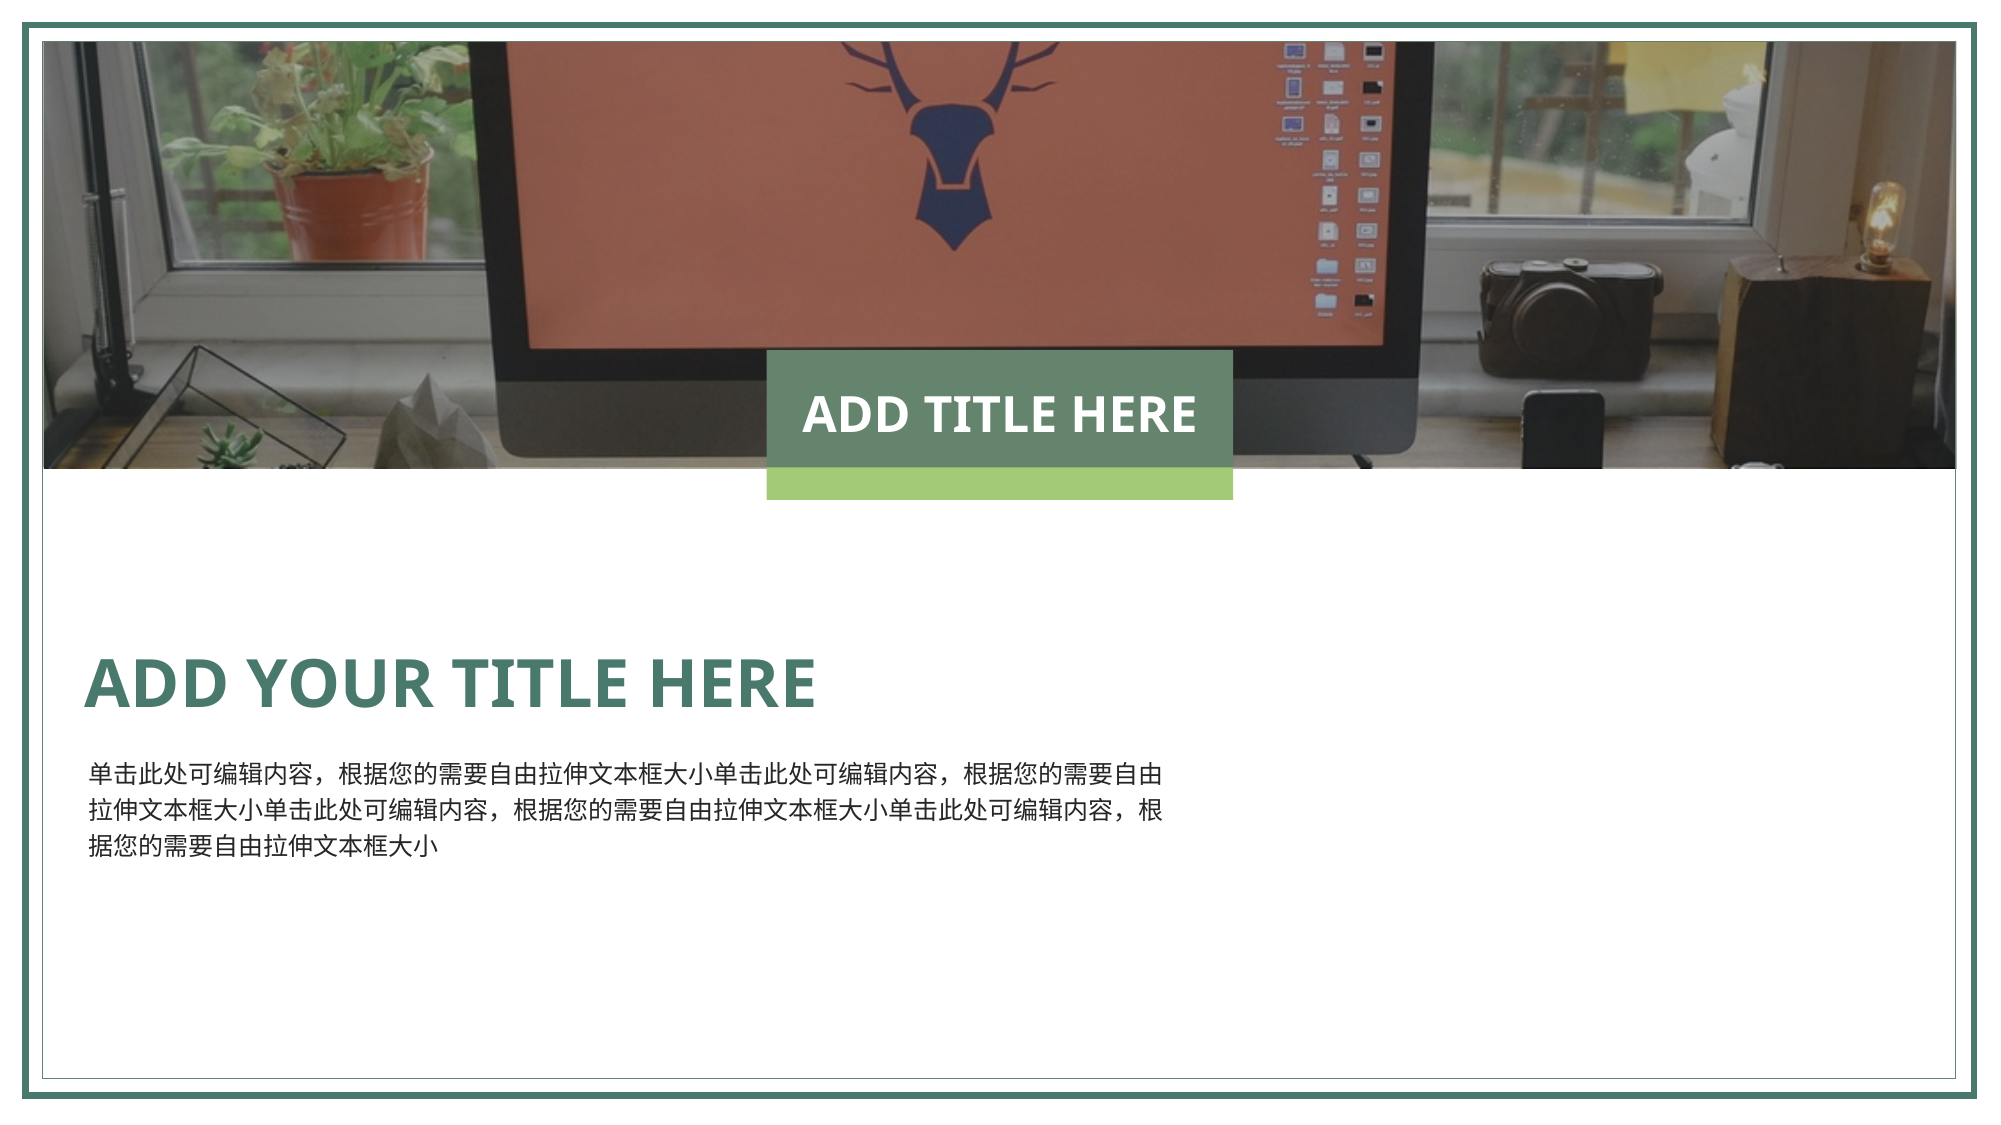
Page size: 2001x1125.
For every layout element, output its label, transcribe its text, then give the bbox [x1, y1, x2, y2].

text_box [42, 468, 1956, 1080]
text_box ADD YOUR TITLE HERE [70, 632, 1096, 728]
text_box [766, 469, 1234, 501]
text_box 单击此处可编辑内容，根据您的需要自由拉伸文本框大小单击此处可编辑内容，根据您的需要自由拉伸文本框大小单击此处可编辑内容，根据您的需要自由拉伸文本框大小单击此处可编辑内容，根据您的需要自由拉伸文本框大小 [88, 752, 1188, 861]
picture [43, 41, 1957, 469]
text_box [25, 24, 1975, 1097]
